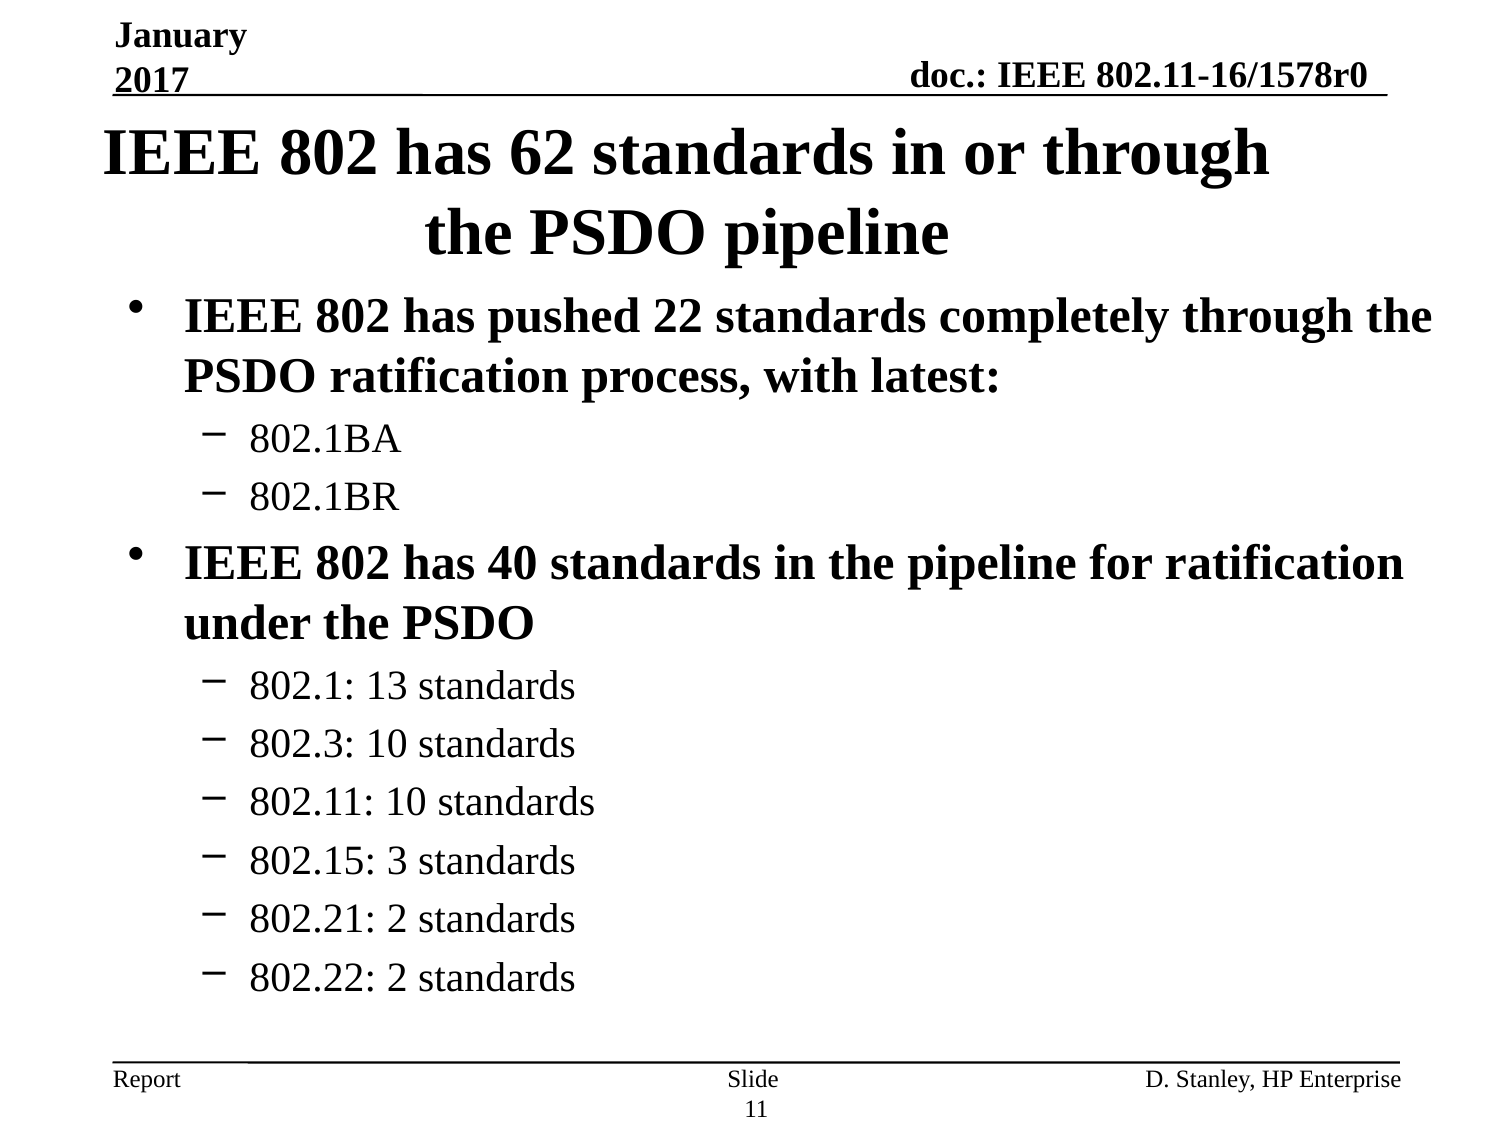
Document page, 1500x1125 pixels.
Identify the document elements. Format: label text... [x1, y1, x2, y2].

list IEEE 802 has pushed 22 standards completely through the PSDO ratification process, with latest: 802.1BA 802.1BR IEEE 802 has 40 standards in the pipeline for ratification under the PSDO 802.1: 13 standards 802.3: 10 standards 802.11: 10 standards 802.15: 3 standards 802.21: 2 standards 802.22: 2 standards [112, 275, 1463, 1063]
slide_number Slide 11 [720, 1063, 792, 1093]
title IEEE 802 has 62 standards in or through the PSDO pipeline [50, 99, 1325, 275]
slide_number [114, 54, 274, 99]
footer D. Stanley, HP Enterprise [1034, 1063, 1402, 1093]
